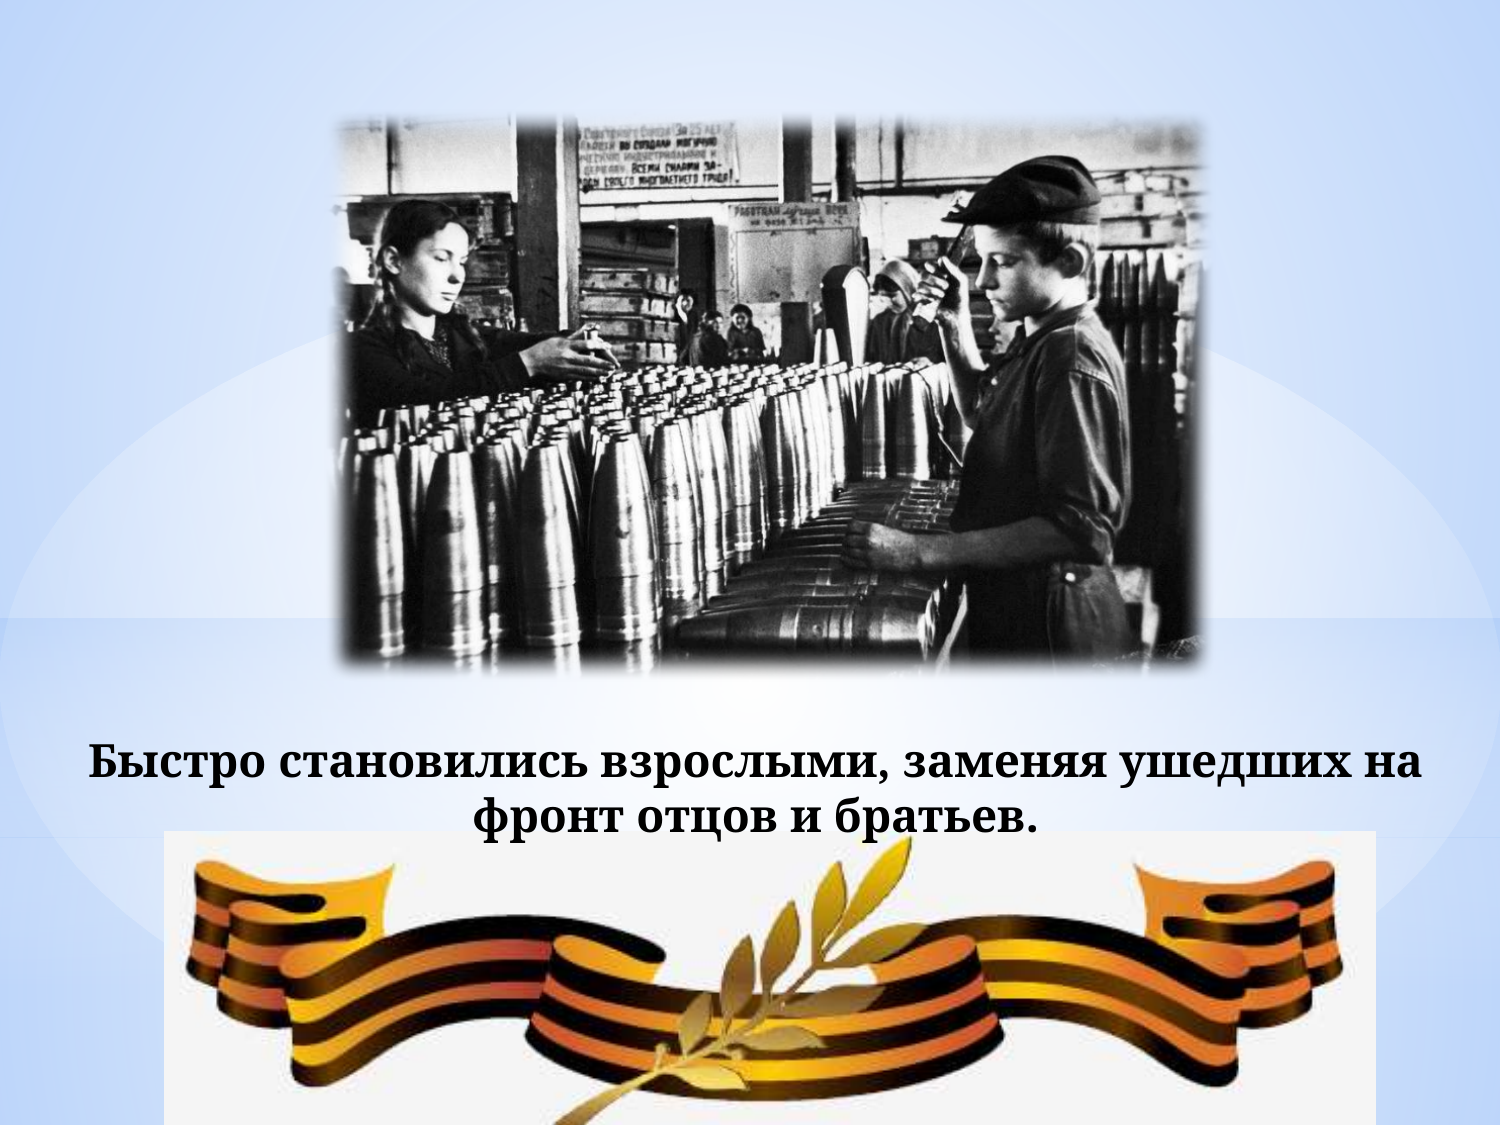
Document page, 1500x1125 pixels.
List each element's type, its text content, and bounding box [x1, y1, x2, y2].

picture [163, 831, 1377, 1125]
text_box Быстро становились взрослыми, заменяя ушедших на фронт отцов и братьев. [46, 509, 1465, 849]
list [324, 109, 1216, 683]
